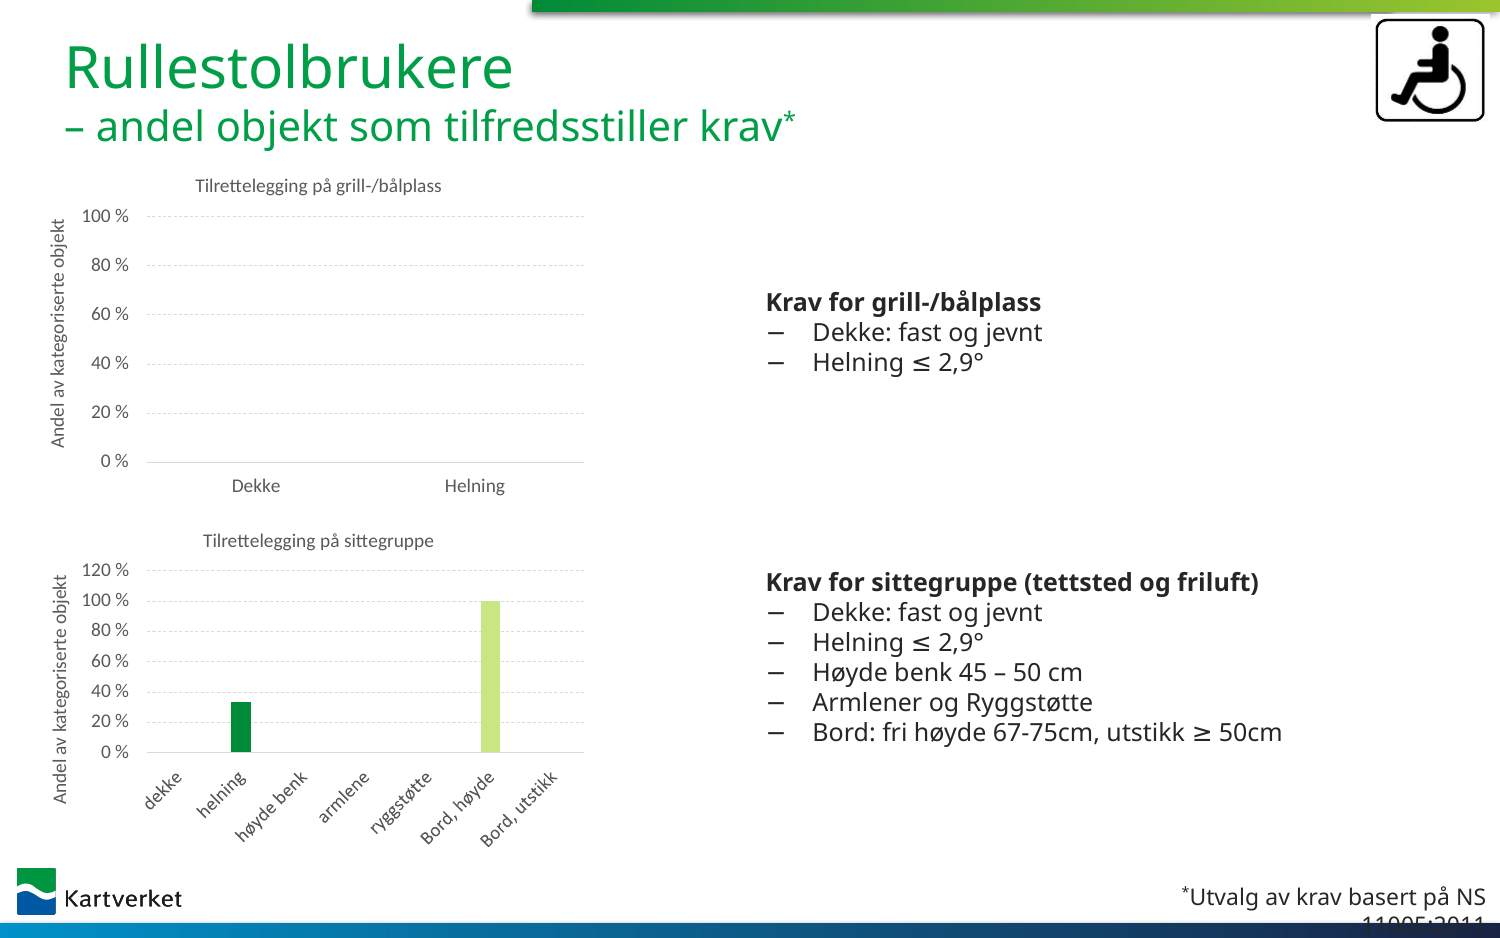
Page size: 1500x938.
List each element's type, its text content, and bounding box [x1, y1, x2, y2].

text_box Krav for sittegruppe (tettsted og friluft) Dekke: fast og jevnt Helning ≤ 2,9° Høyde benk 45 – 50 cm Armlener og Ryggstøtte Bord: fri høyde 67-75cm, utstikk ≥ 50cm [750, 559, 1500, 754]
text_box Rullestolbrukere – andel objekt som tilfredsstiller krav* [49, 14, 1431, 158]
picture [41, 166, 596, 505]
text_box *Utvalg av krav basert på NS 11005:2011 [1068, 873, 1500, 938]
picture [1371, 13, 1491, 127]
picture [41, 520, 596, 859]
text_box Krav for grill-/bålplass Dekke: fast og jevnt Helning ≤ 2,9° [750, 279, 1452, 384]
